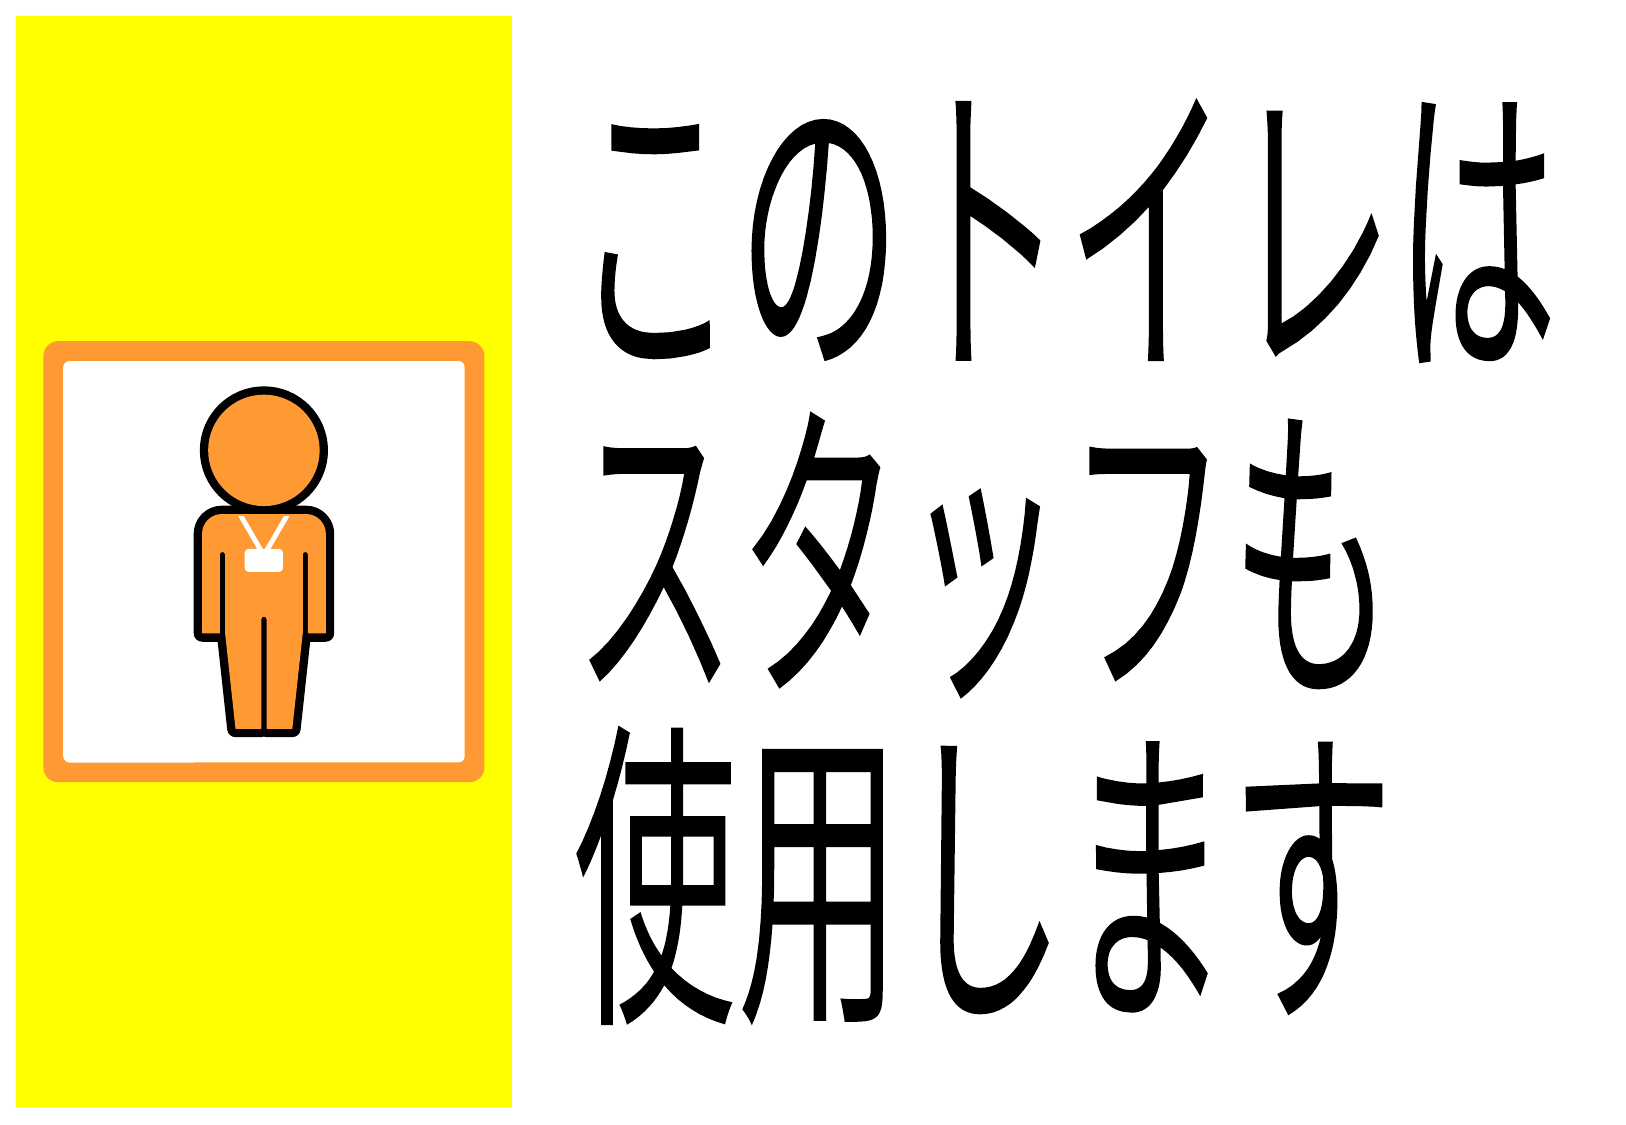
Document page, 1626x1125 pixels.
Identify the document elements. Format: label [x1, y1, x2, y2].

text_box [43, 340, 485, 783]
text_box [14, 14, 514, 1110]
